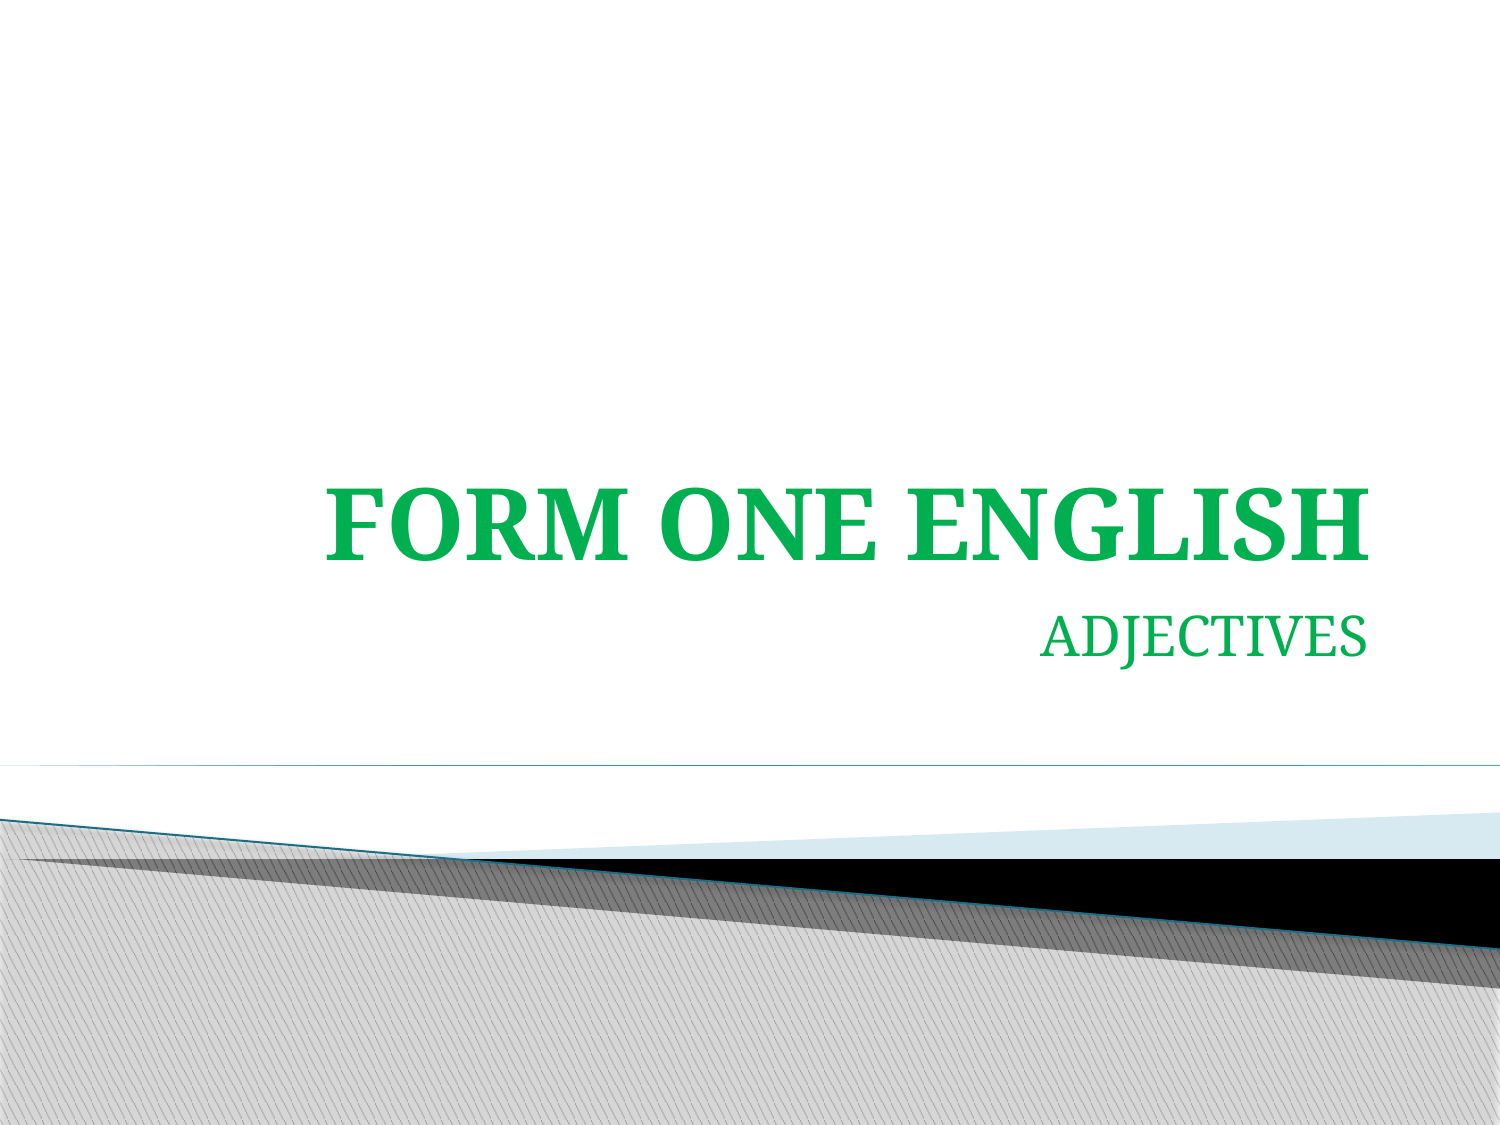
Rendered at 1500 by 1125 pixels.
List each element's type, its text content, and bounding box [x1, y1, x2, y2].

subtitle ADJECTIVES [112, 592, 1388, 790]
picture [5, 859, 1500, 989]
title FORM ONE ENGLISH [112, 287, 1388, 588]
